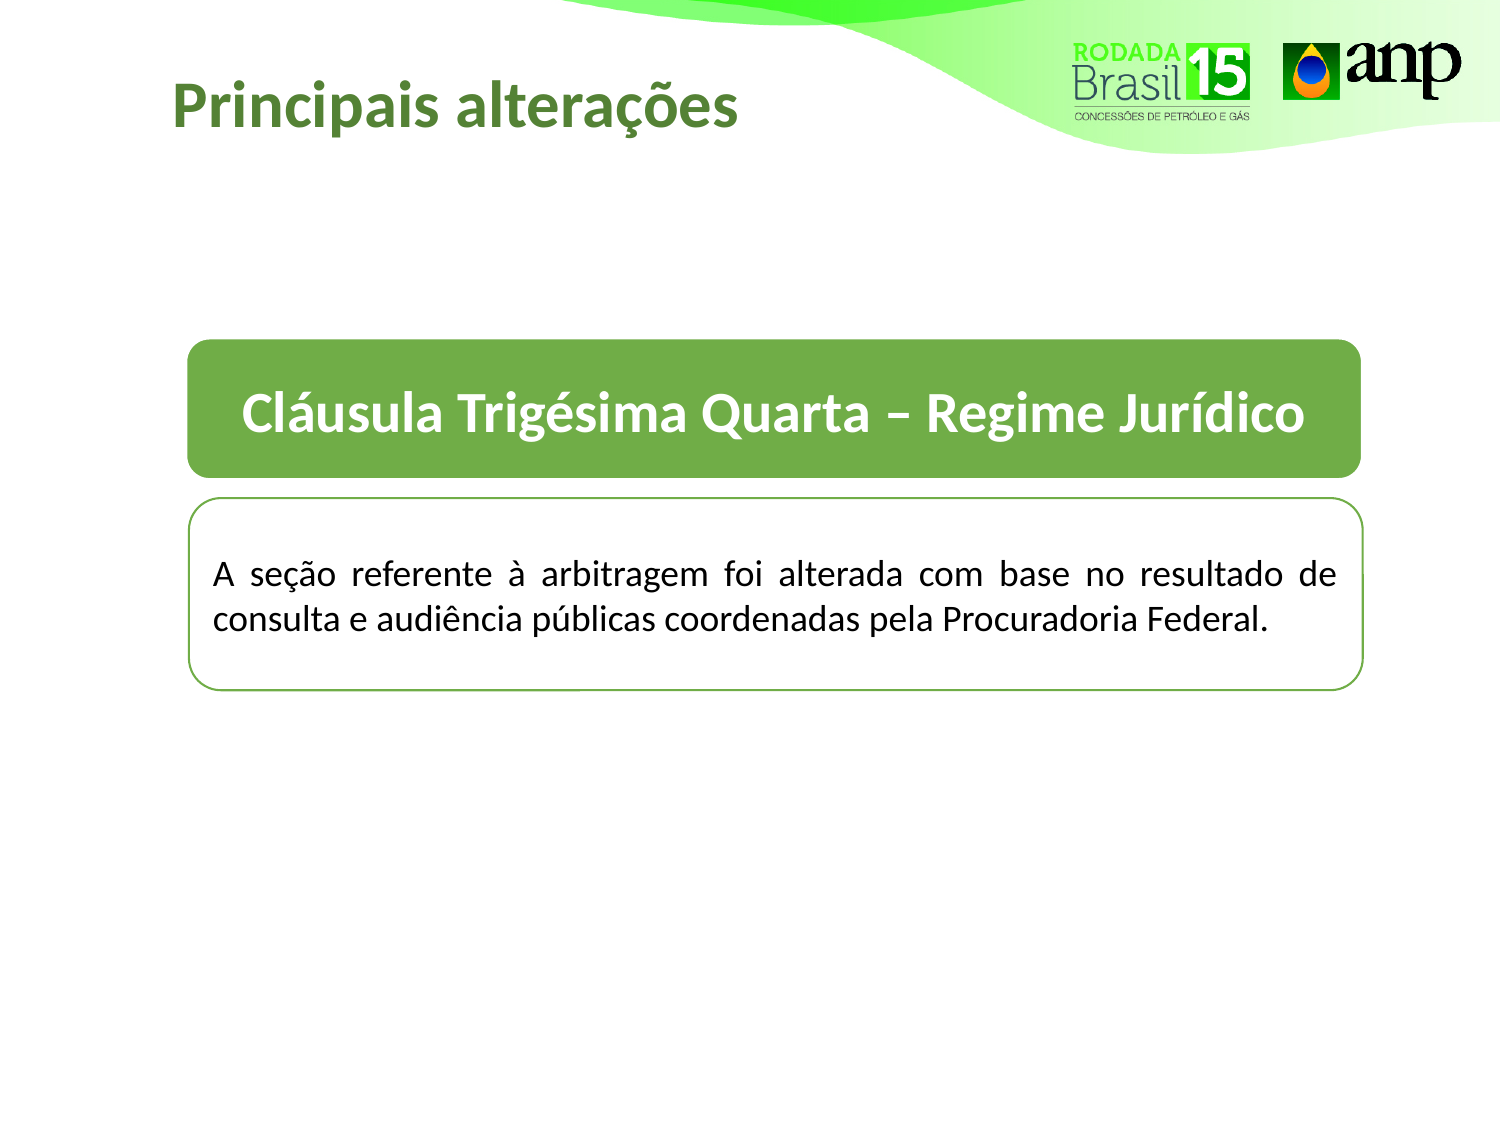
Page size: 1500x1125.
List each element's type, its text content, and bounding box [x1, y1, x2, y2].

text_box A seção referente à arbitragem foi alterada com base no resultado de consulta e audiência públicas coordenadas pela Procuradoria Federal. [187, 497, 1364, 692]
title Principais alterações [157, 62, 822, 240]
picture [236, 0, 1500, 954]
text_box Cláusula Trigésima Quarta – Regime Jurídico [184, 336, 1365, 482]
